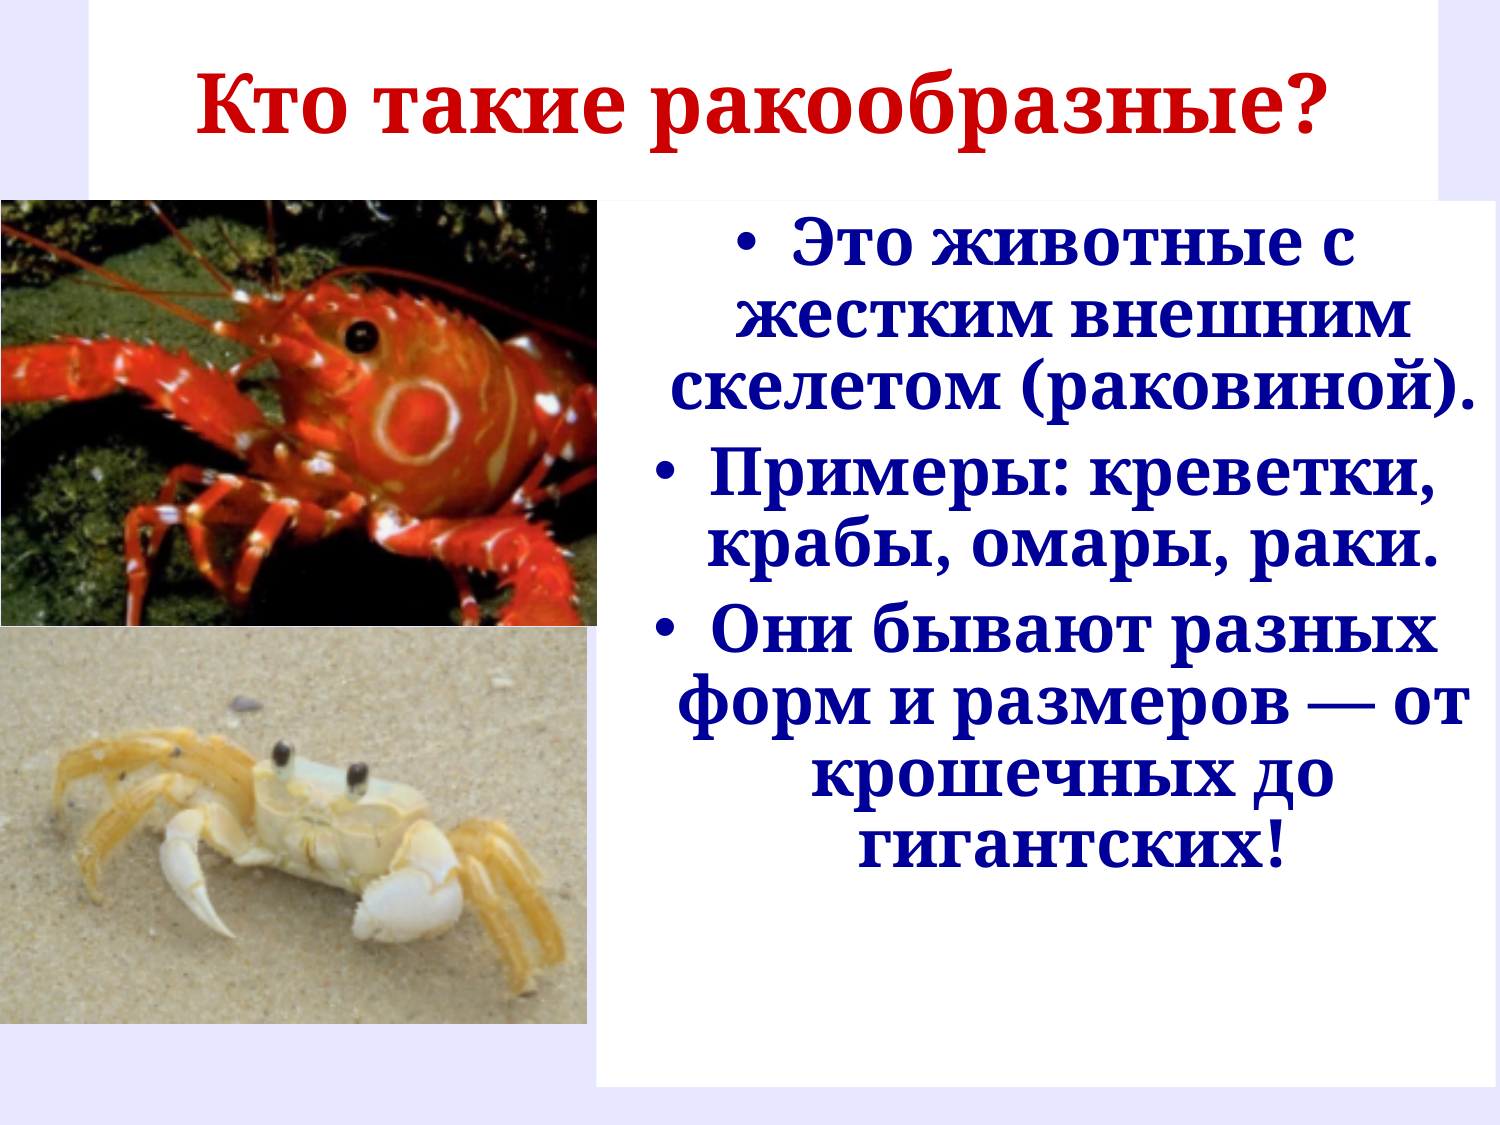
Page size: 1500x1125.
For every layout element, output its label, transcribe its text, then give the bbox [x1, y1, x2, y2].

list Это животные с жестким внешним скелетом (раковиной). Примеры: креветки, крабы, омары, раки. Они бывают разных форм и размеров — от крошечных до гигантских! [596, 200, 1496, 1088]
title Кто такие ракообразные? [88, 0, 1439, 200]
picture [0, 200, 597, 1024]
